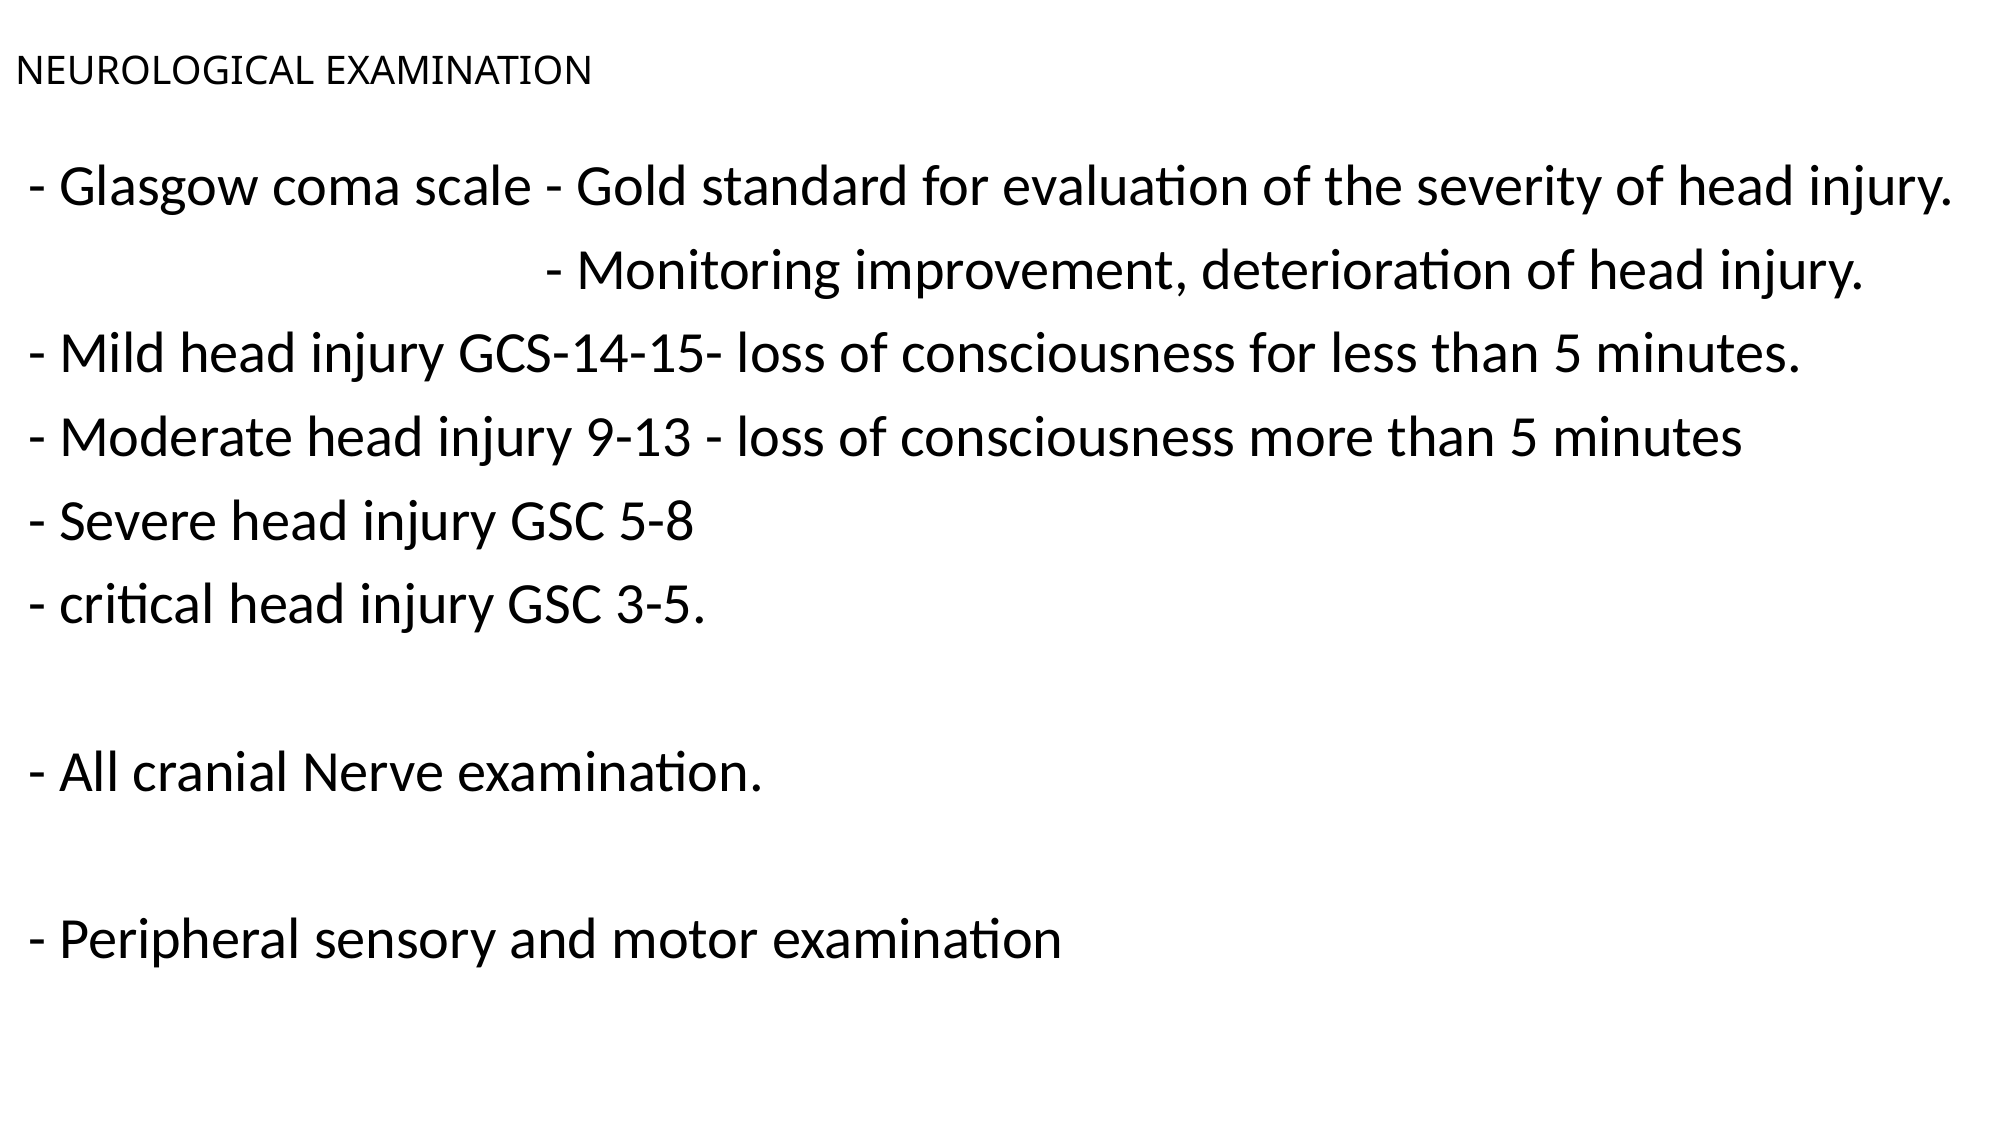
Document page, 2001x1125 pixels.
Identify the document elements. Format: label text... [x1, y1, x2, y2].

list - Glasgow coma scale - Gold standard for evaluation of the severity of head injury. - Monitoring improvement, deterioration of head injury. - Mild head injury GCS-14-15- loss of consciousness for less than 5 minutes. - Moderate head injury 9-13 - loss of consciousness more than 5 minutes - Severe head injury GSC 5-8 - critical head injury GSC 3-5. - All cranial Nerve examination. - Peripheral sensory and motor examination [0, 147, 2000, 1125]
title NEUROLOGICAL EXAMINATION [0, 0, 1863, 147]
